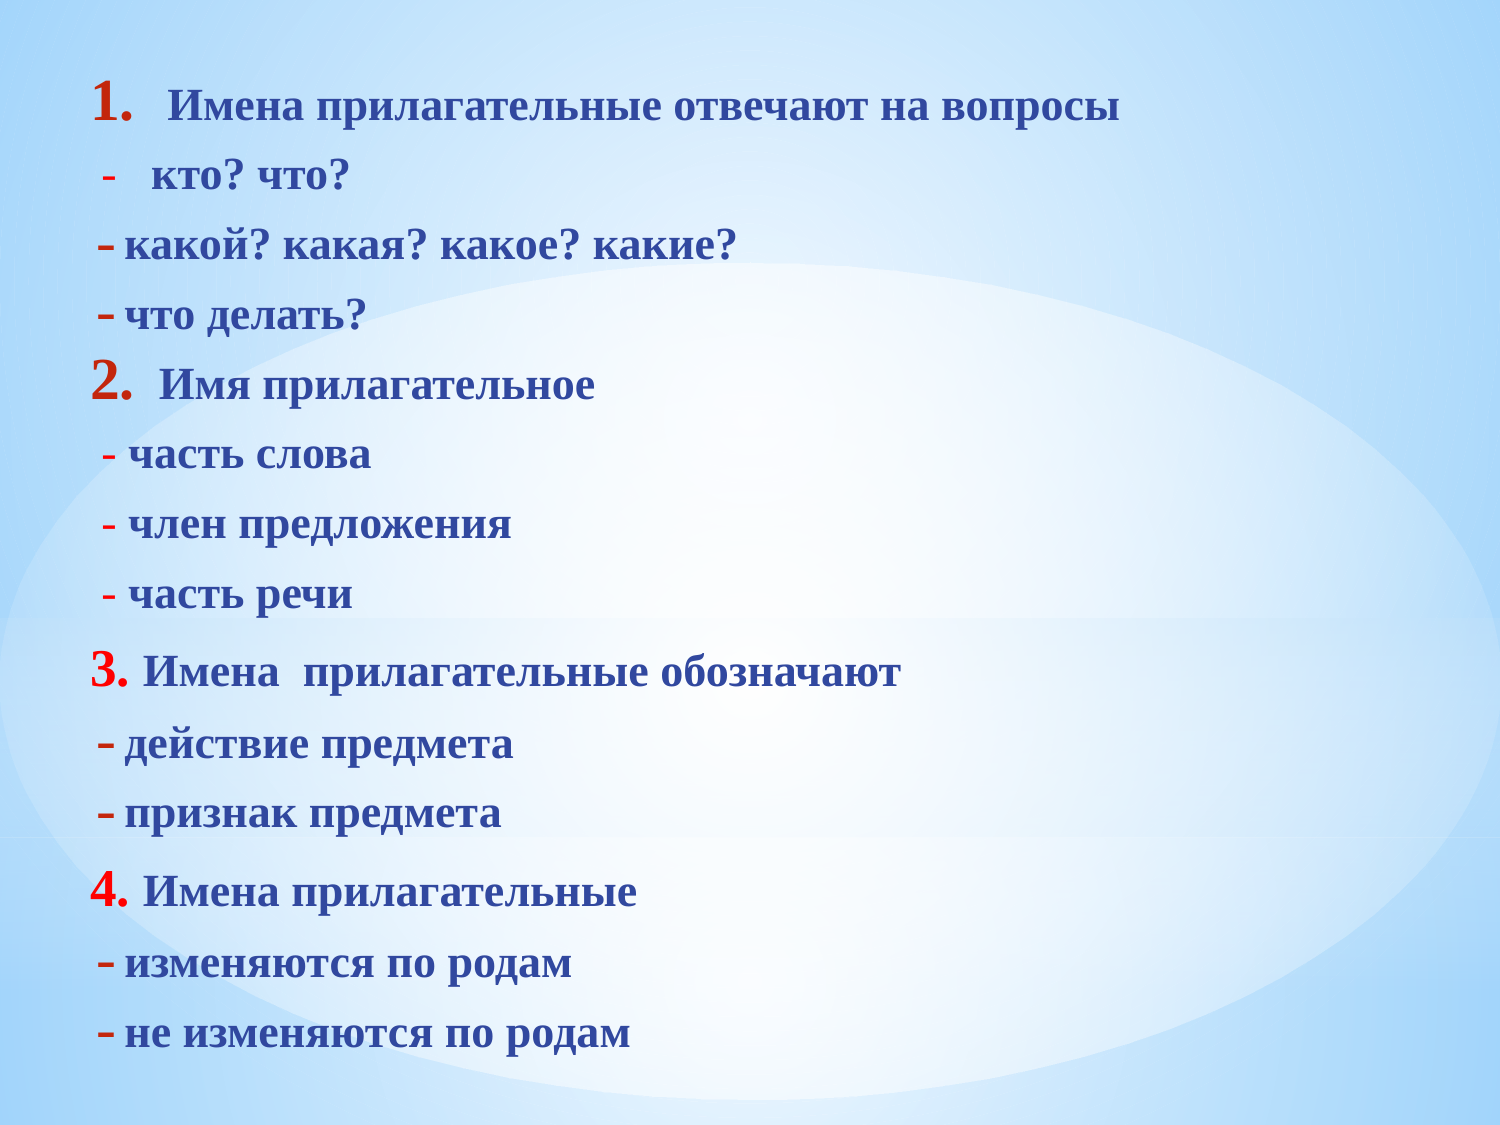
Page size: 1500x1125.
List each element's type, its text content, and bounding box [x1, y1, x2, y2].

list Имена прилагательные отвечают на вопросы - кто? что? какой? какая? какое? какие? что делать? Имя прилагательное - часть слова - член предложения - часть речи 3. Имена прилагательные обозначают действие предмета признак предмета 4. Имена прилагательные изменяются по родам не изменяются по родам [75, 66, 1425, 1071]
